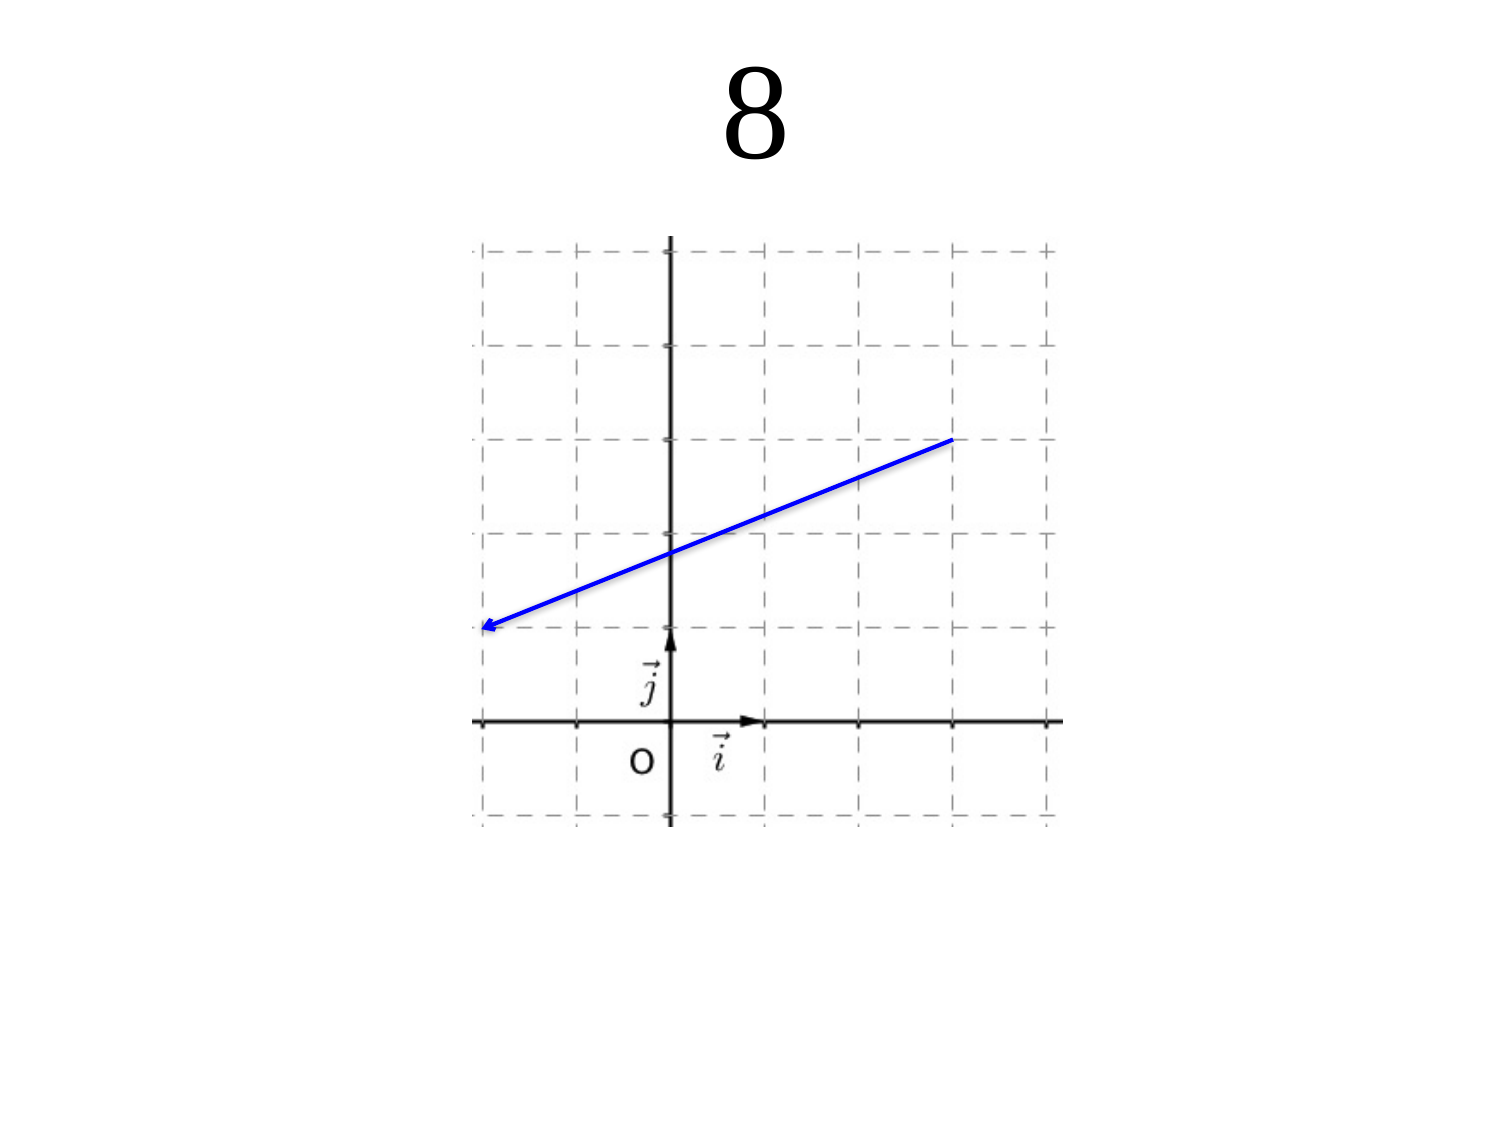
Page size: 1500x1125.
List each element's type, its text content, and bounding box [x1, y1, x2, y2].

text_box 8 [5, 0, 1500, 208]
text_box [480, 439, 954, 630]
picture [472, 235, 1064, 827]
